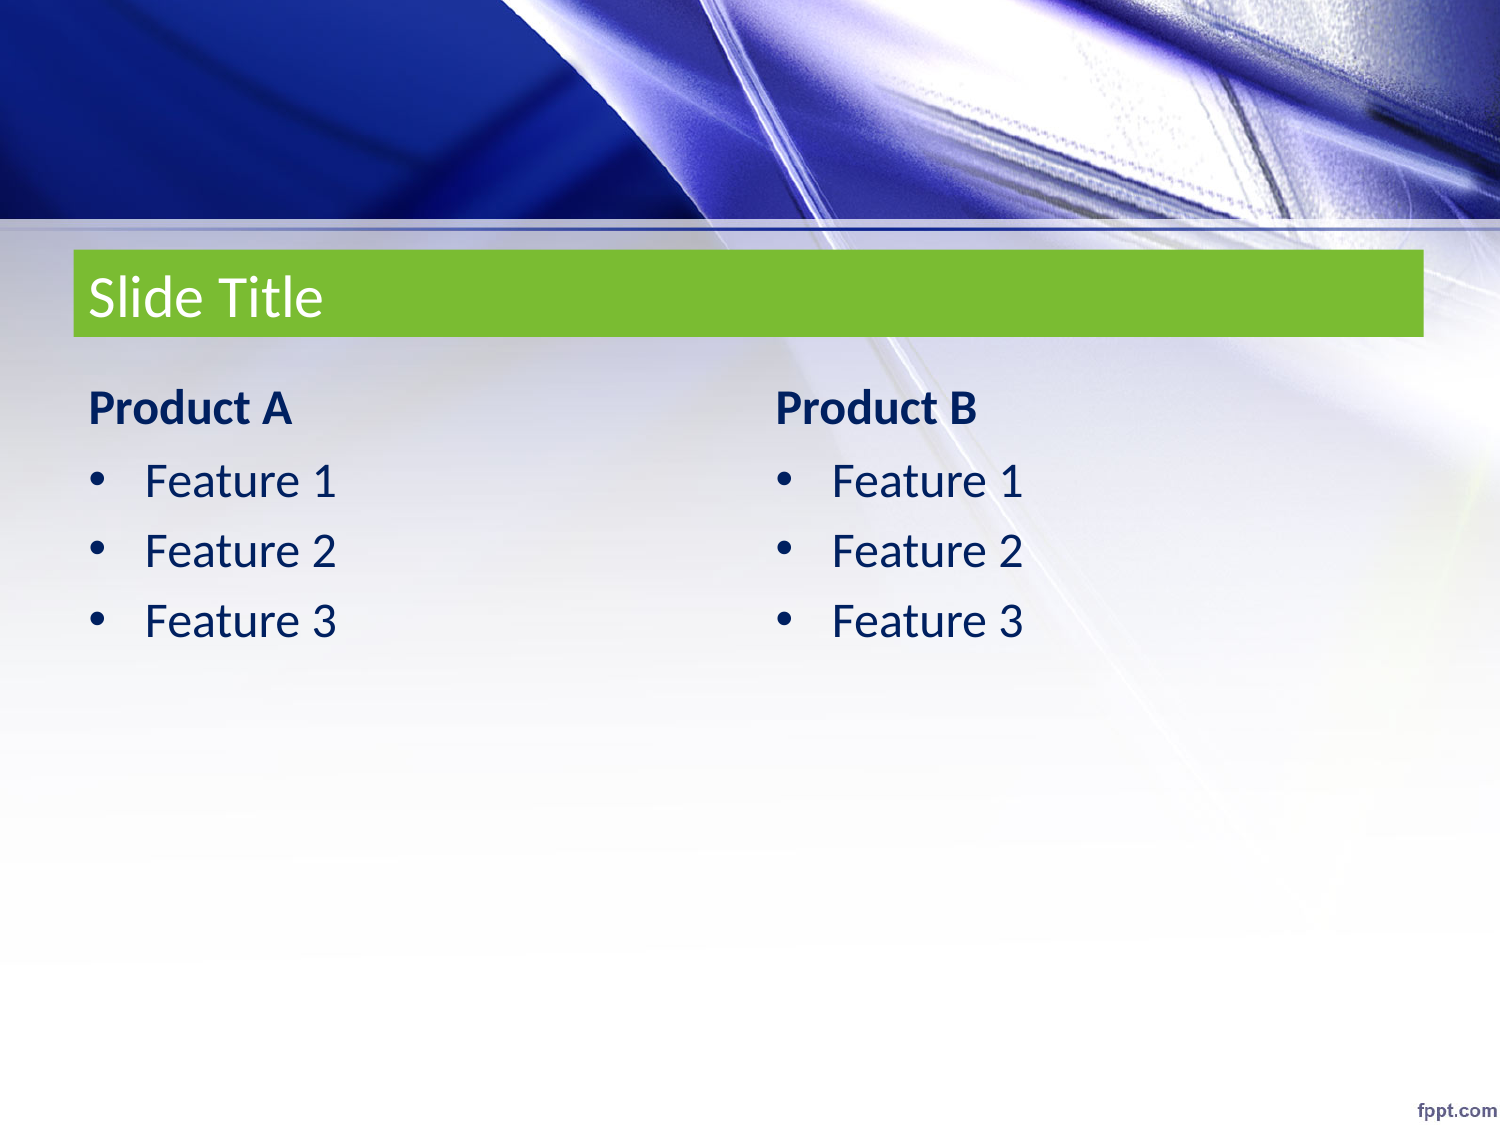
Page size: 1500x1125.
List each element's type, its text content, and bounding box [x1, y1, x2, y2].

list Product A [73, 337, 737, 440]
list Feature 1 Feature 2 Feature 3 [760, 440, 1424, 939]
picture [0, 0, 1500, 1125]
list Product B [760, 337, 1424, 440]
list Feature 1 Feature 2 Feature 3 [73, 440, 737, 939]
title Slide Title [73, 249, 1424, 337]
